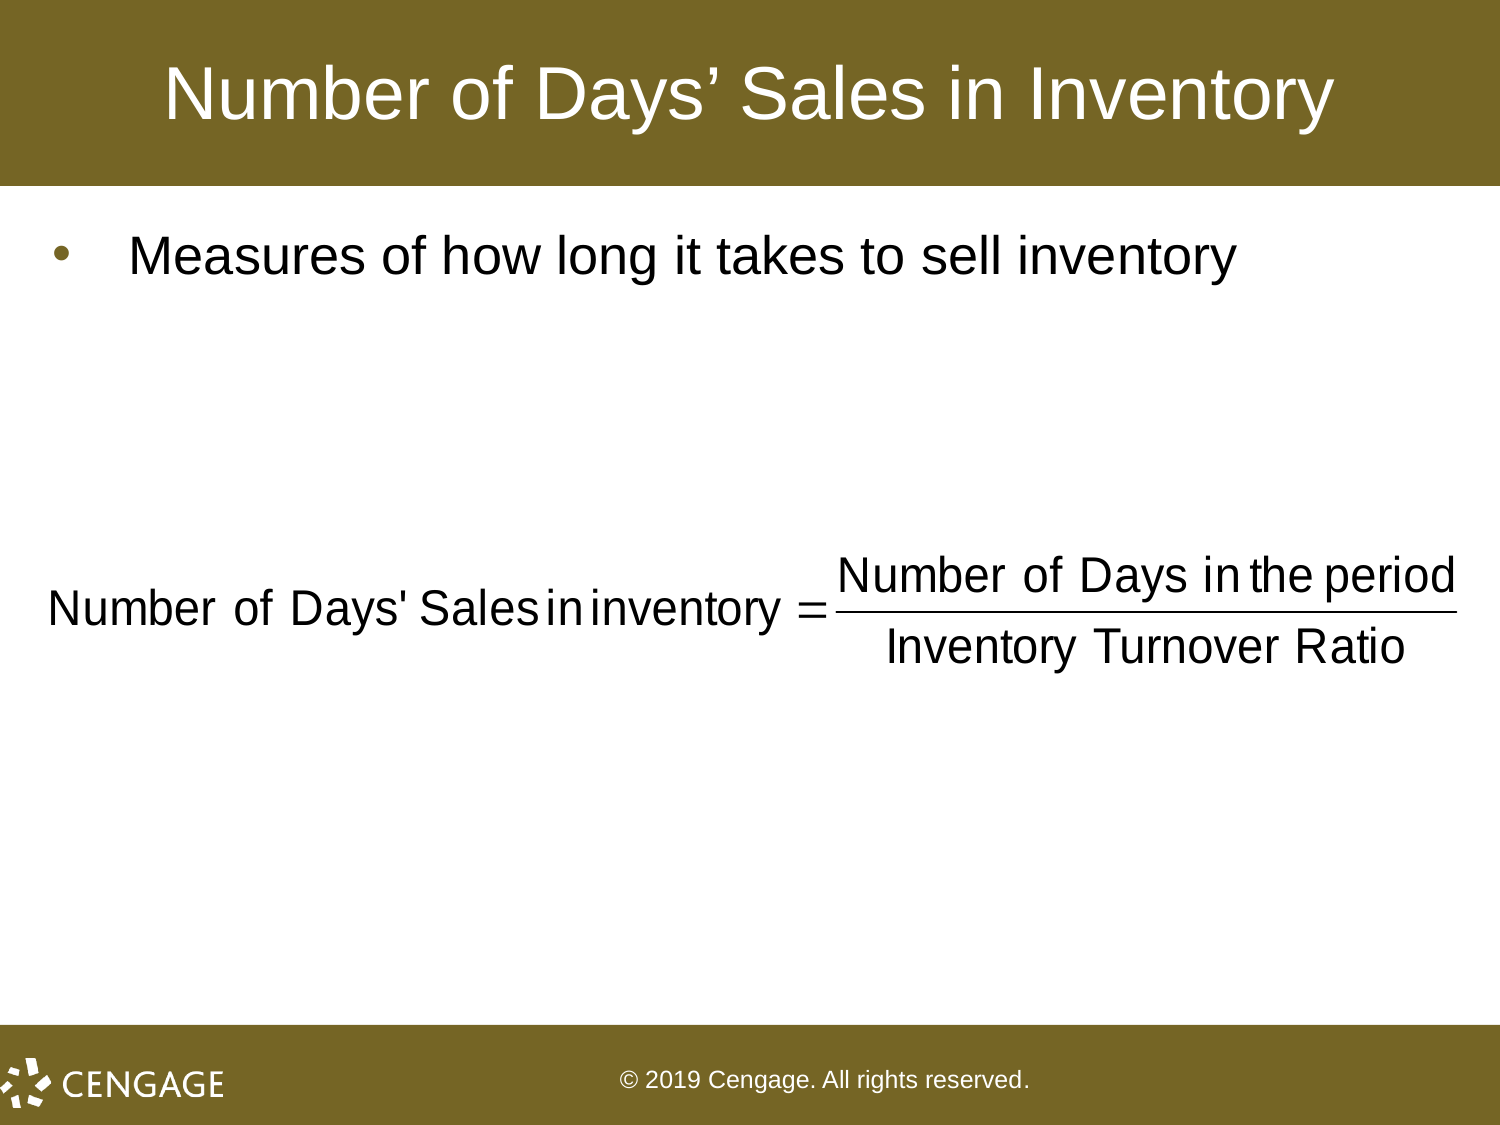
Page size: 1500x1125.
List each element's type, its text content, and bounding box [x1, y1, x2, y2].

picture [0, 1058, 223, 1108]
title Number of Days’ Sales in Inventory [7, 4, 1493, 175]
list Measures of how long it takes to sell inventory [37, 212, 1475, 323]
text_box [42, 545, 1465, 685]
